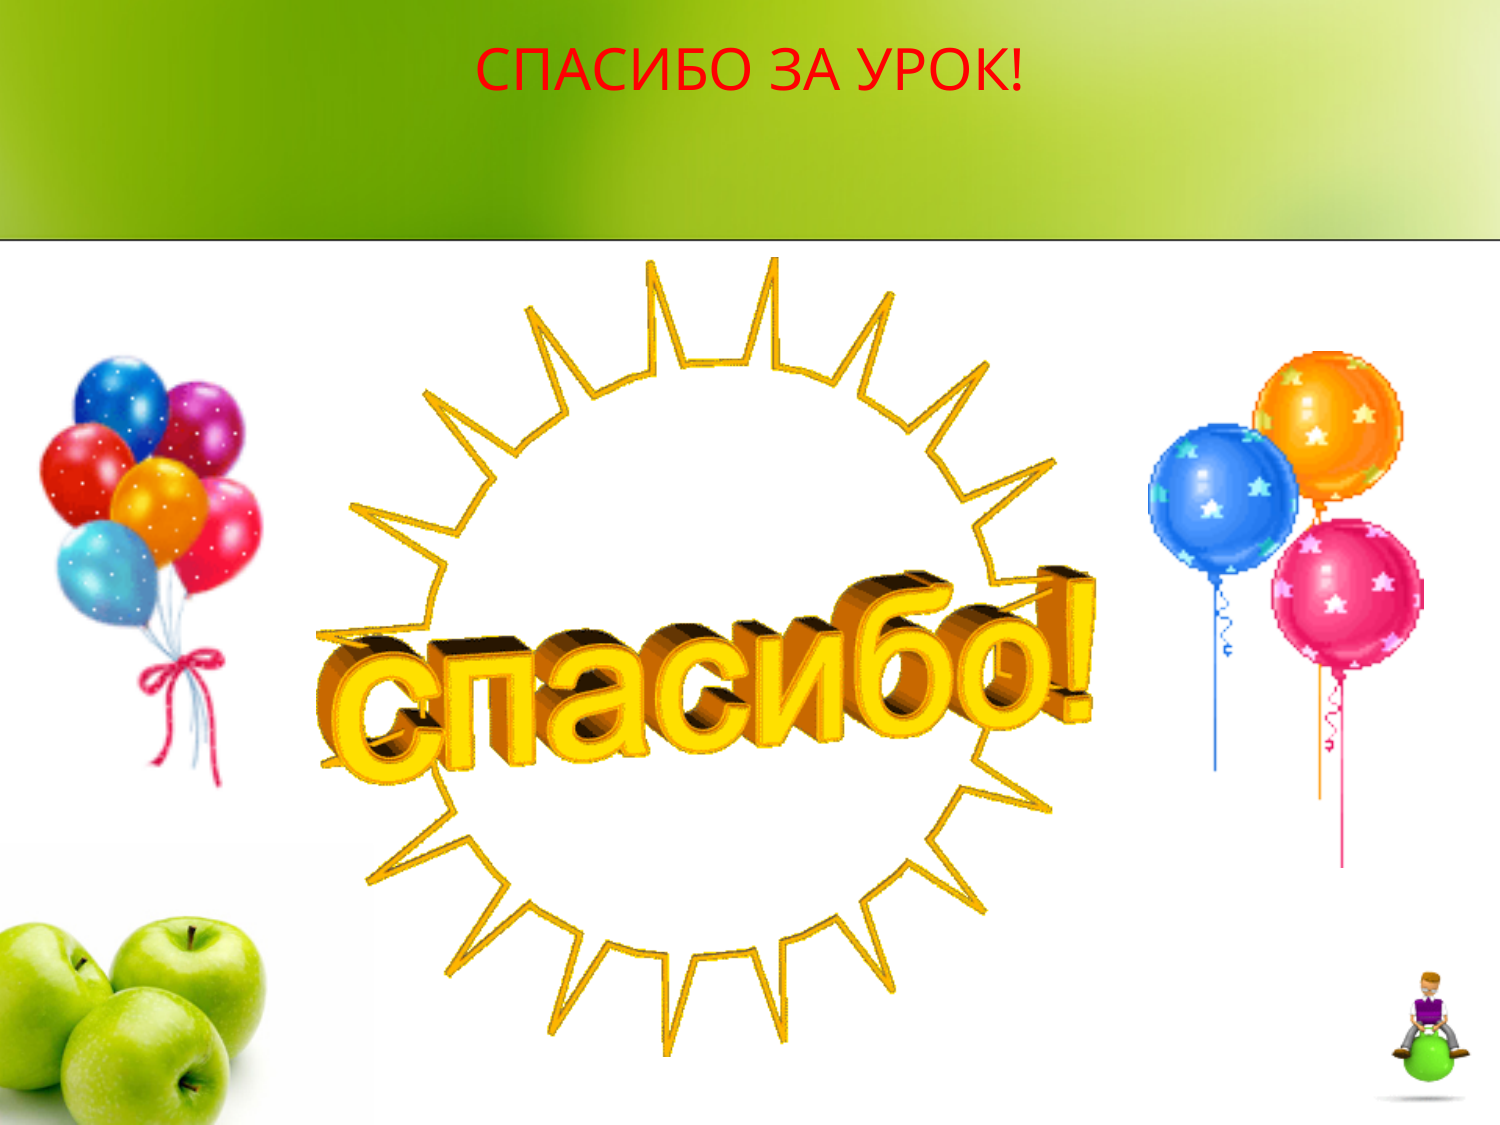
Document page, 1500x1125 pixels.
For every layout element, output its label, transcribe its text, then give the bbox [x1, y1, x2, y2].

picture [0, 0, 1500, 1125]
text_box СПАСИБО ЗА УРОК! [62, 24, 1438, 175]
